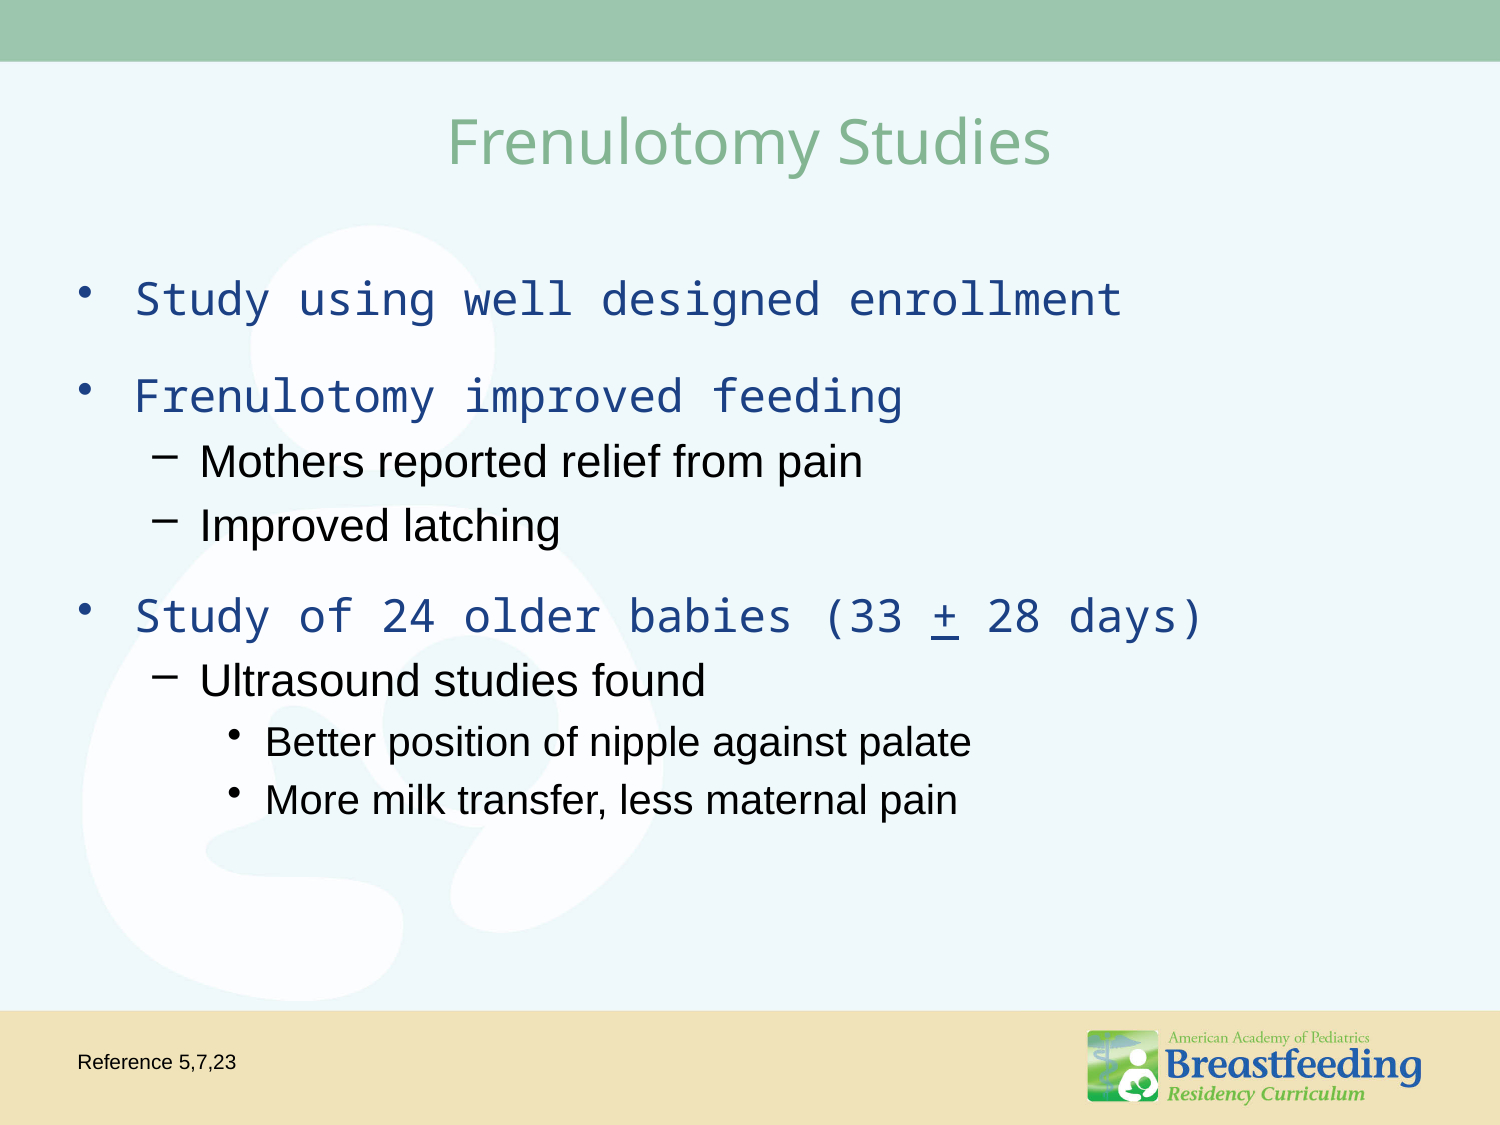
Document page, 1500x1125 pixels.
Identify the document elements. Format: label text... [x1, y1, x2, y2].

list Study using well designed enrollment Frenulotomy improved feeding Mothers reported relief from pain Improved latching Study of 24 older babies (33 + 28 days) Ultrasound studies found Better position of nipple against palate More milk transfer, less maternal pain [62, 262, 1413, 1074]
text_box Reference 5,7,23 [62, 1024, 325, 1085]
title Frenulotomy Studies [74, 44, 1426, 235]
picture [0, 0, 1500, 1125]
